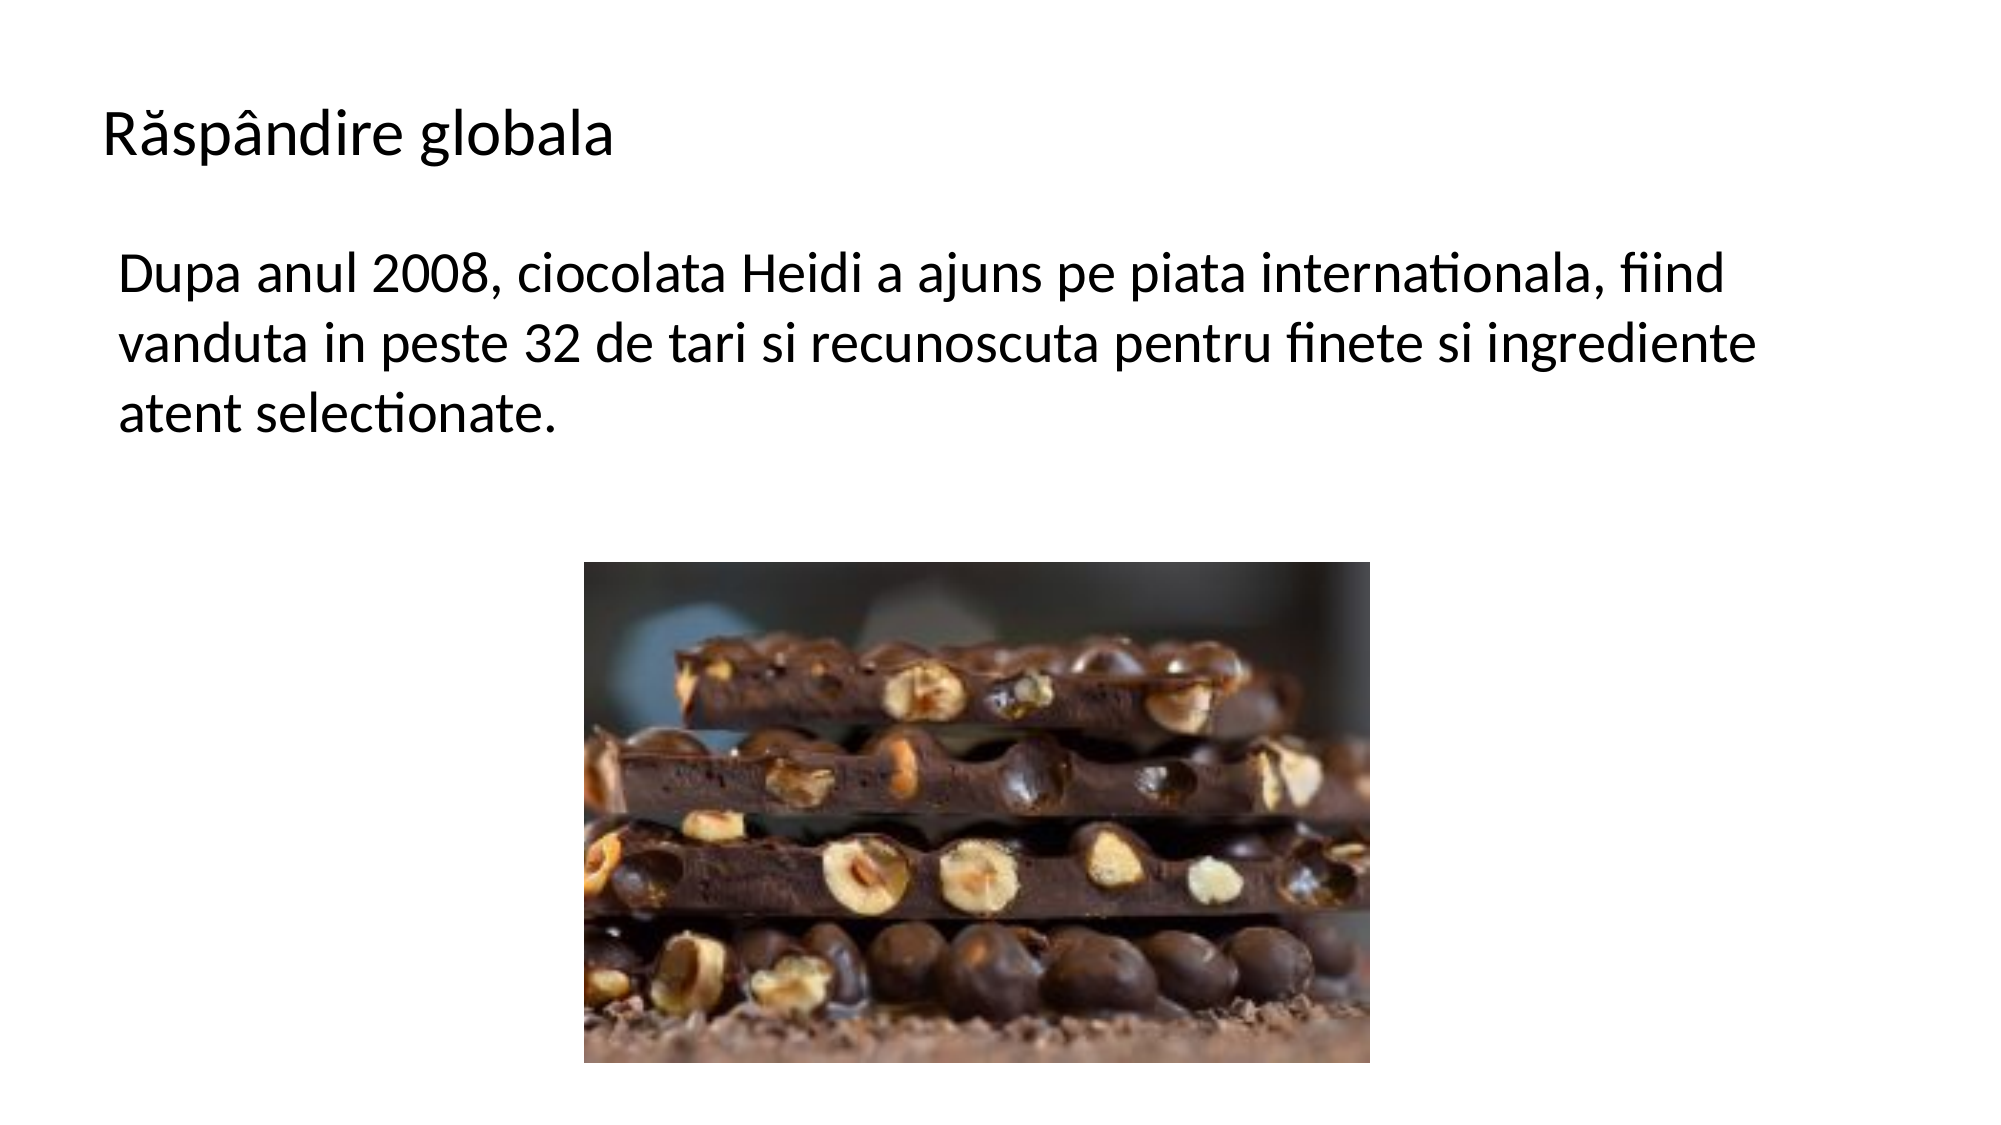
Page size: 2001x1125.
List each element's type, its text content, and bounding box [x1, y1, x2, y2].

text_box Dupa anul 2008, ciocolata Heidi a ajuns pe piata internationala, fiind vanduta in peste 32 de tari si recunoscuta pentru finete si ingrediente atent selectionate. [103, 226, 1850, 452]
picture [583, 562, 1370, 1063]
text_box Răspândire globala [88, 81, 632, 177]
